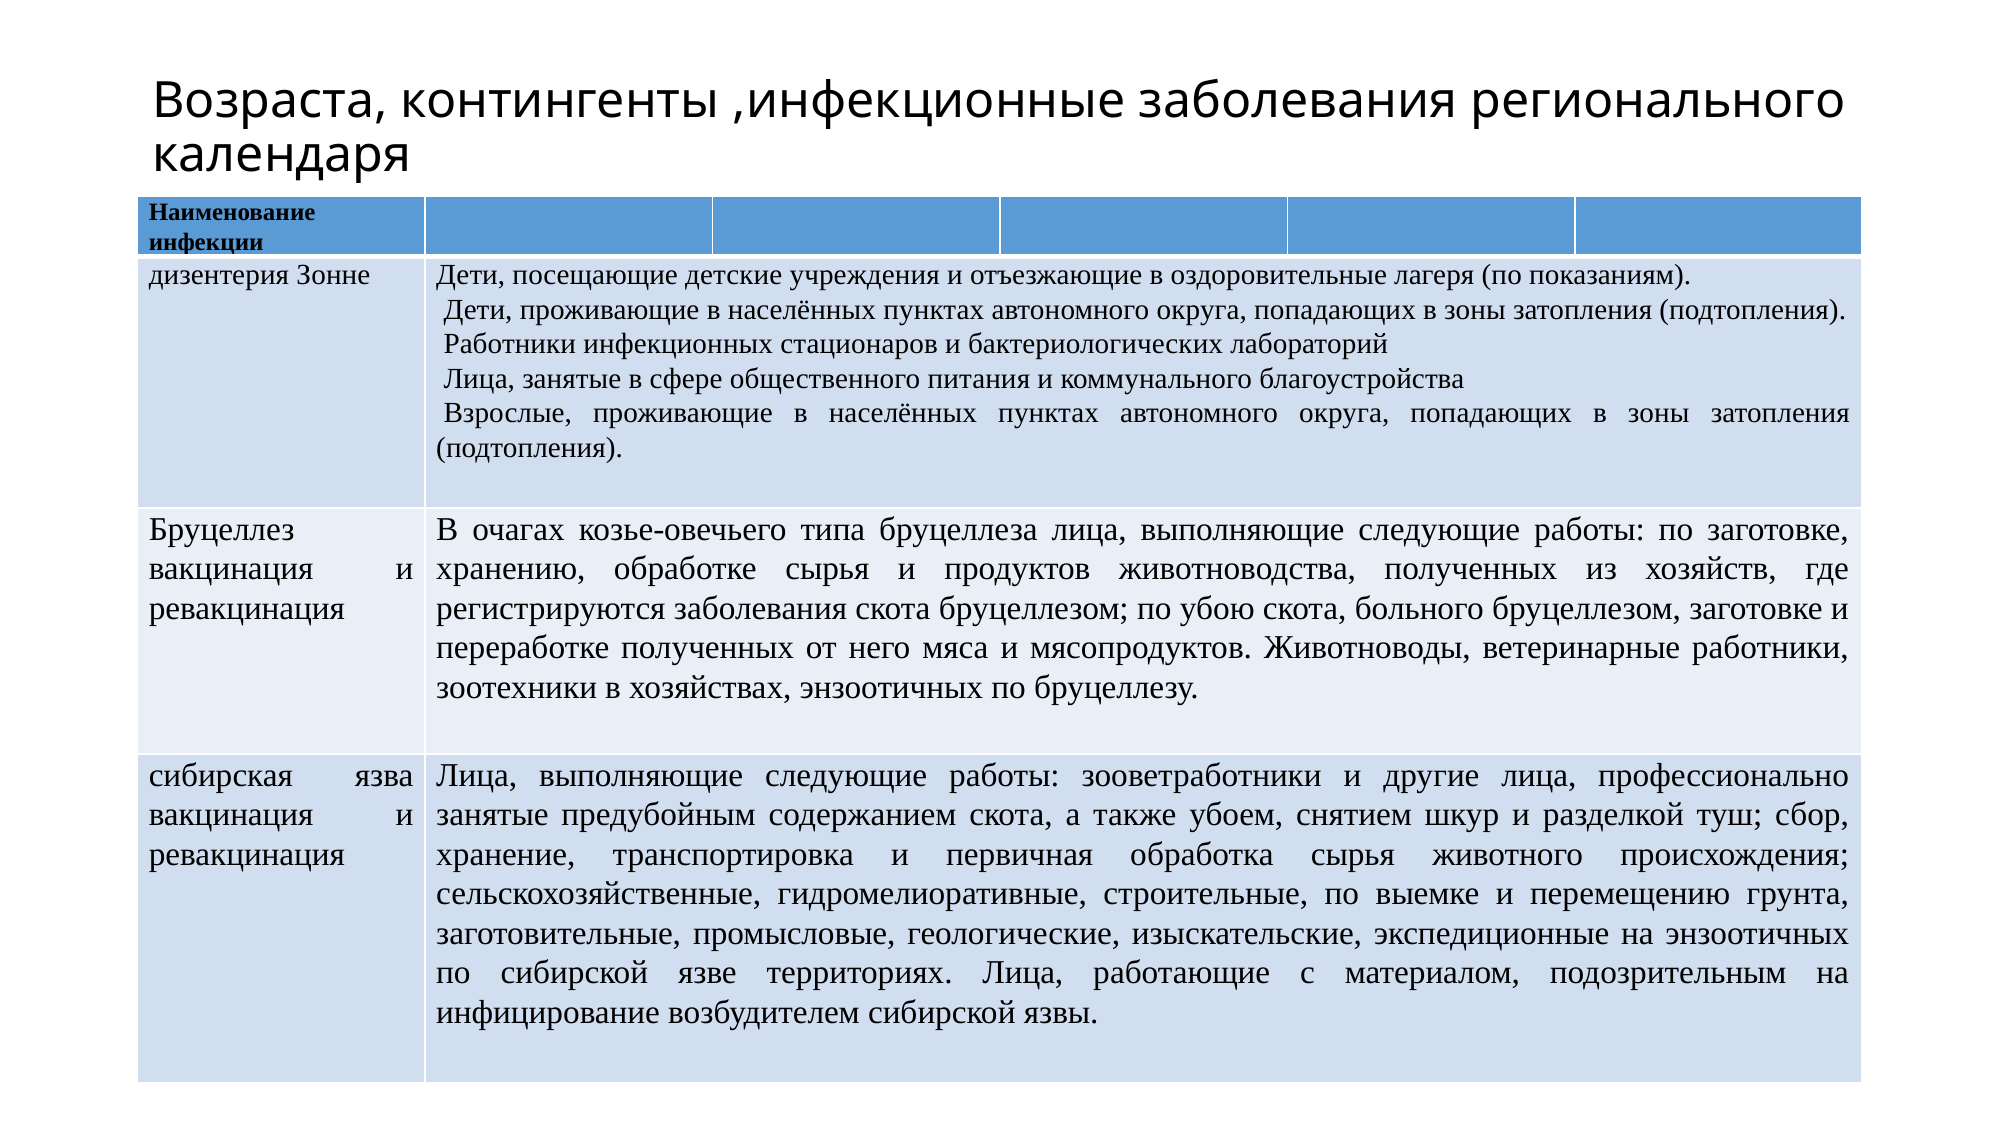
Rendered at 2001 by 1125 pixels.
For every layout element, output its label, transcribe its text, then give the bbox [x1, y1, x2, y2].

table_cell Дети, посещающие детские учреждения и отъезжающие в оздоровительные лагеря (по показаниям). Дети, проживающие в населённых пунктах автономного округа, попадающих в зоны затопления (подтопления). Работники инфекционных стационаров и бактериологических лабораторий Лица, занятые в сфере общественного питания и коммунального благоустройства Взрослые, проживающие в населённых пунктах автономного округа, попадающих в зоны затопления (подтопления). [426, 259, 1861, 507]
table_cell Бруцеллез вакцинация и ревакцинация [138, 509, 424, 753]
table_cell Лица, выполняющие следующие работы: зооветработники и другие лица, профессионально занятые предубойным содержанием скота, а также убоем, снятием шкур и разделкой туш; сбор, хранение, транспортировка и первичная обработка сырья животного происхождения; сельскохозяйственные, гидромелиоративные, строительные, по выемке и перемещению грунта, заготовительные, промысловые, геологические, изыскательские, экспедиционные на энзоотичных по сибирской язве территориях. Лица, работающие с материалом, подозрительным на инфицирование возбудителем сибирской язвы. [426, 755, 1861, 1082]
table_cell дизентерия Зонне [138, 259, 424, 507]
table_header [713, 197, 999, 254]
table_header [426, 197, 712, 254]
table_header [1001, 197, 1287, 254]
table_cell В очагах козье-овечьего типа бруцеллеза лица, выполняющие следующие работы: по заготовке, хранению, обработке сырья и продуктов животноводства, полученных из хозяйств, где регистрируются заболевания скота бруцеллезом; по убою скота, больного бруцеллезом, заготовке и переработке полученных от него мяса и мясопродуктов. Животноводы, ветеринарные работники, зоотехники в хозяйствах, энзоотичных по бруцеллезу. [426, 509, 1861, 753]
table_header Наименование инфекции [138, 197, 424, 254]
table_cell сибирская язва вакцинация и ревакцинация [138, 755, 424, 1082]
title Возраста, контингенты ,инфекционные заболевания регионального календаря [137, 59, 1863, 195]
table_header [1288, 197, 1574, 254]
table_header [1576, 197, 1861, 254]
